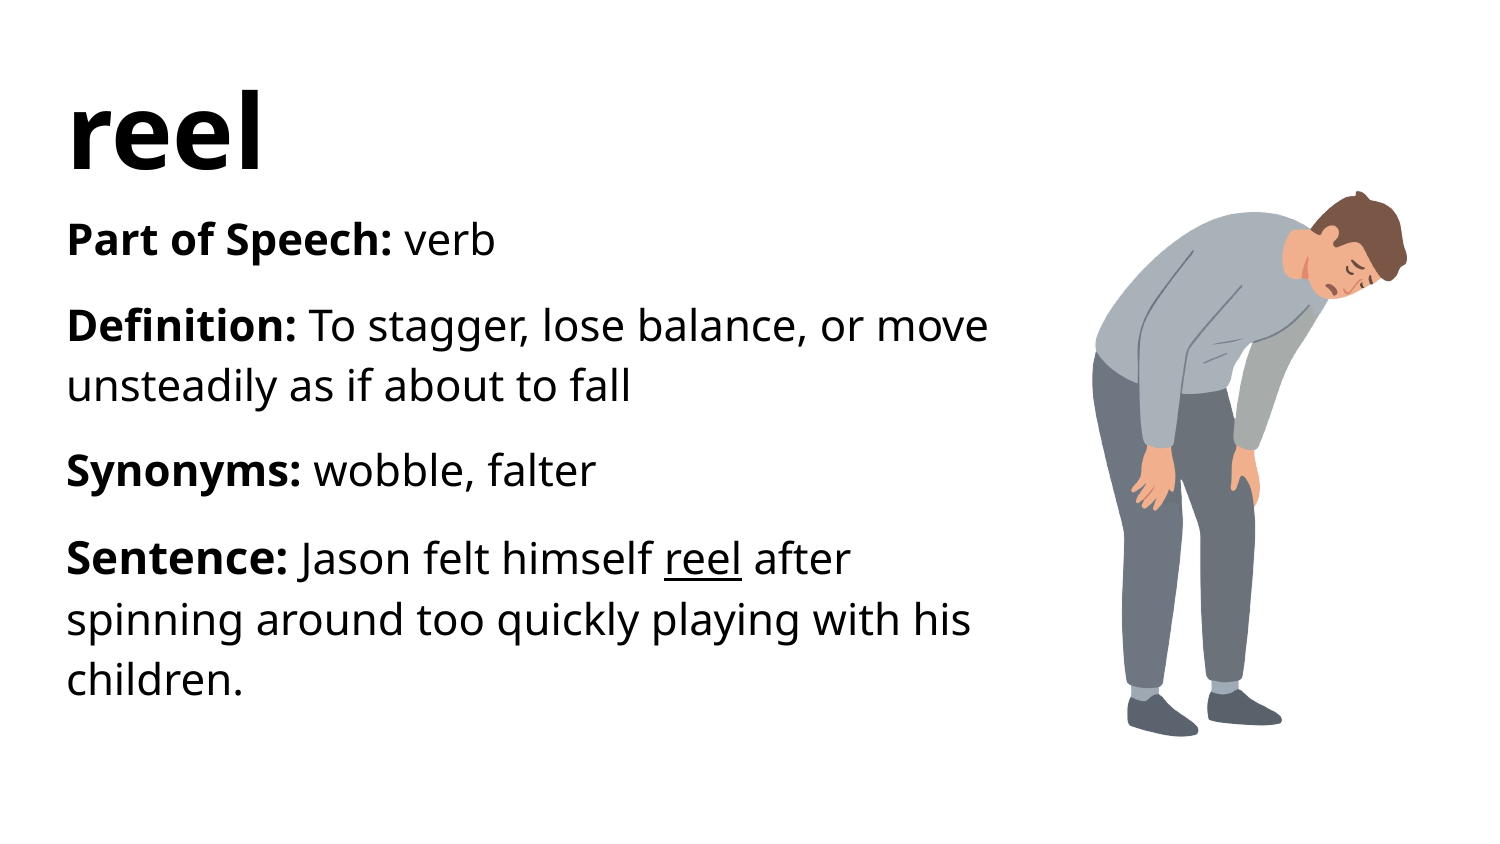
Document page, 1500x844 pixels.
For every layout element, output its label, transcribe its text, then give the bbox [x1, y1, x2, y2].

list Part of Speech: verb Definition: To stagger, lose balance, or move unsteadily as if about to fall Synonyms: wobble, falter Sentence: Jason felt himself reel after spinning around too quickly playing with his children. [51, 189, 1019, 750]
picture [1024, 132, 1474, 775]
title reel [51, 49, 1449, 189]
